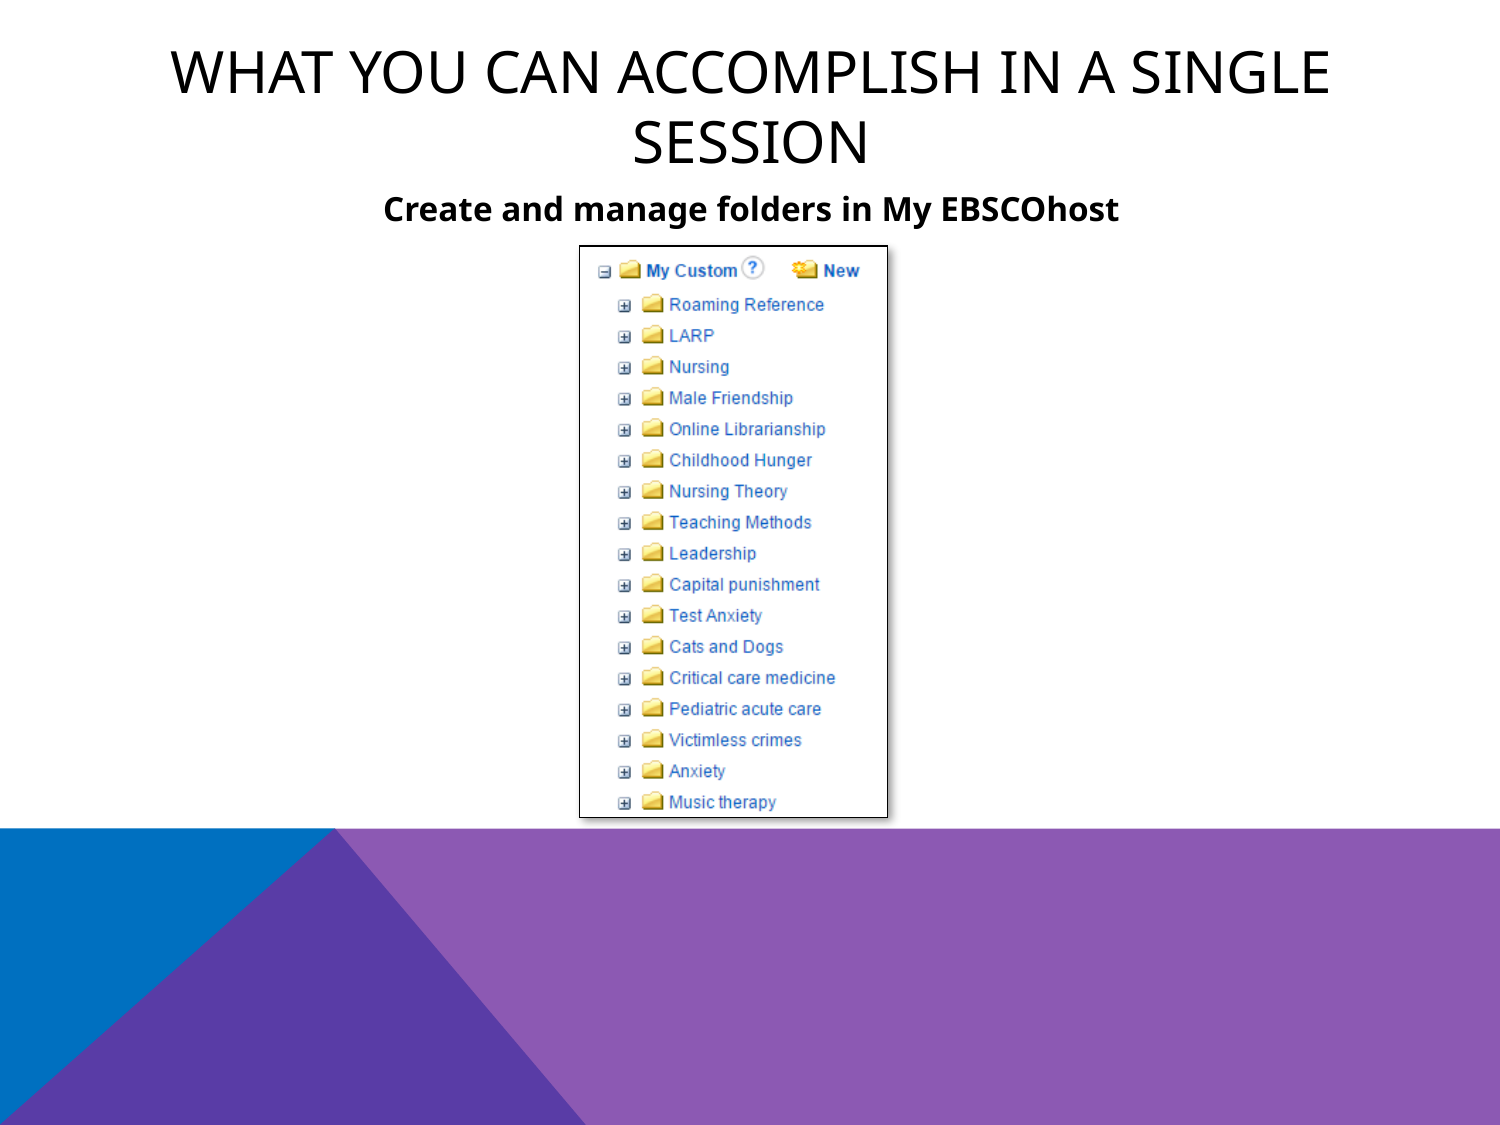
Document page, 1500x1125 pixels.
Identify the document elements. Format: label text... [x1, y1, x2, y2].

list Create and manage folders in My EBSCOhost [135, 180, 1369, 768]
title What you can accomplish in a single session [135, 60, 1369, 150]
picture [580, 246, 887, 817]
